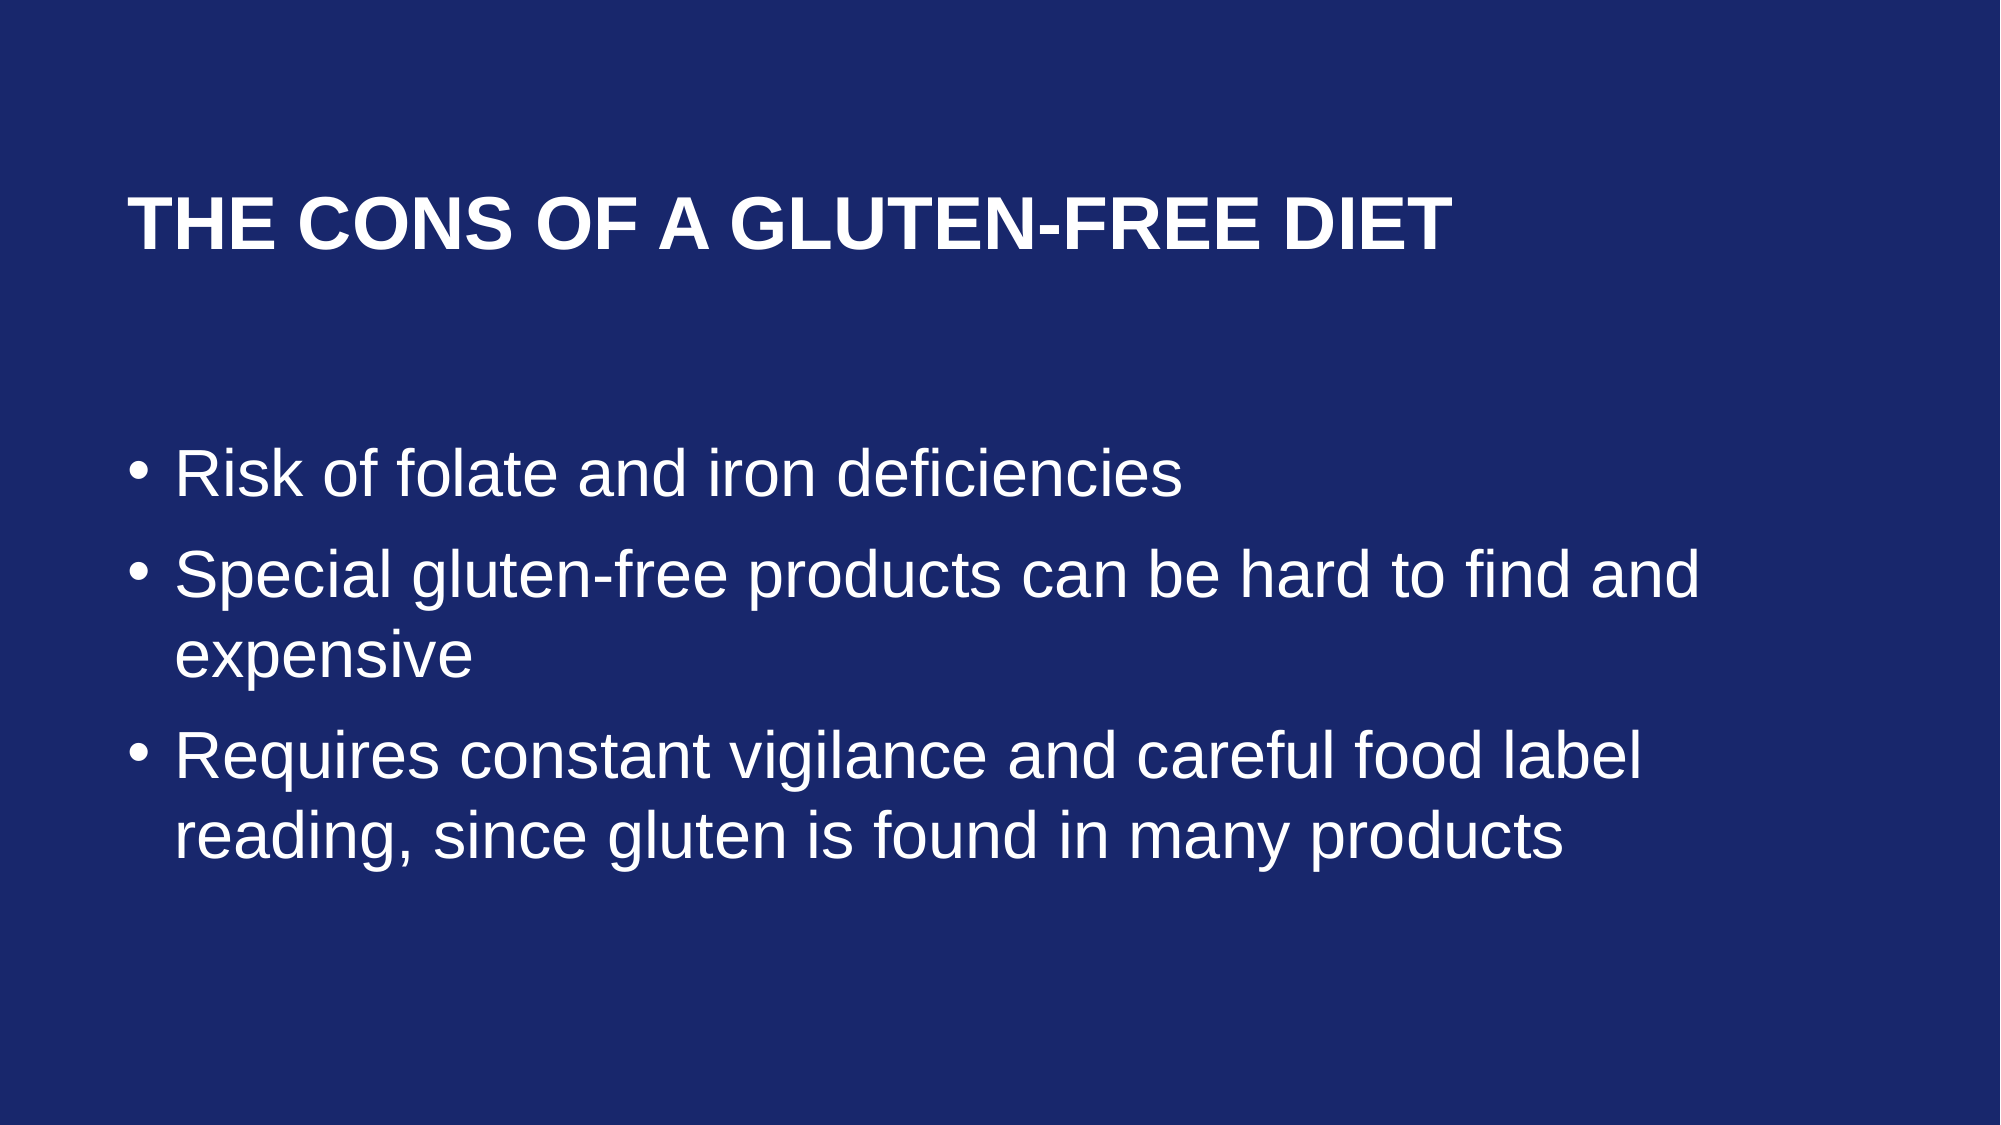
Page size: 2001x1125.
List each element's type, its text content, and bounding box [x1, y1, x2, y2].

title The Cons of a Gluten-Free Diet [112, 99, 1775, 339]
list Risk of folate and iron deficiencies Special gluten-free products can be hard to find and expensive Requires constant vigilance and careful food label reading, since gluten is found in many products [112, 351, 1775, 950]
